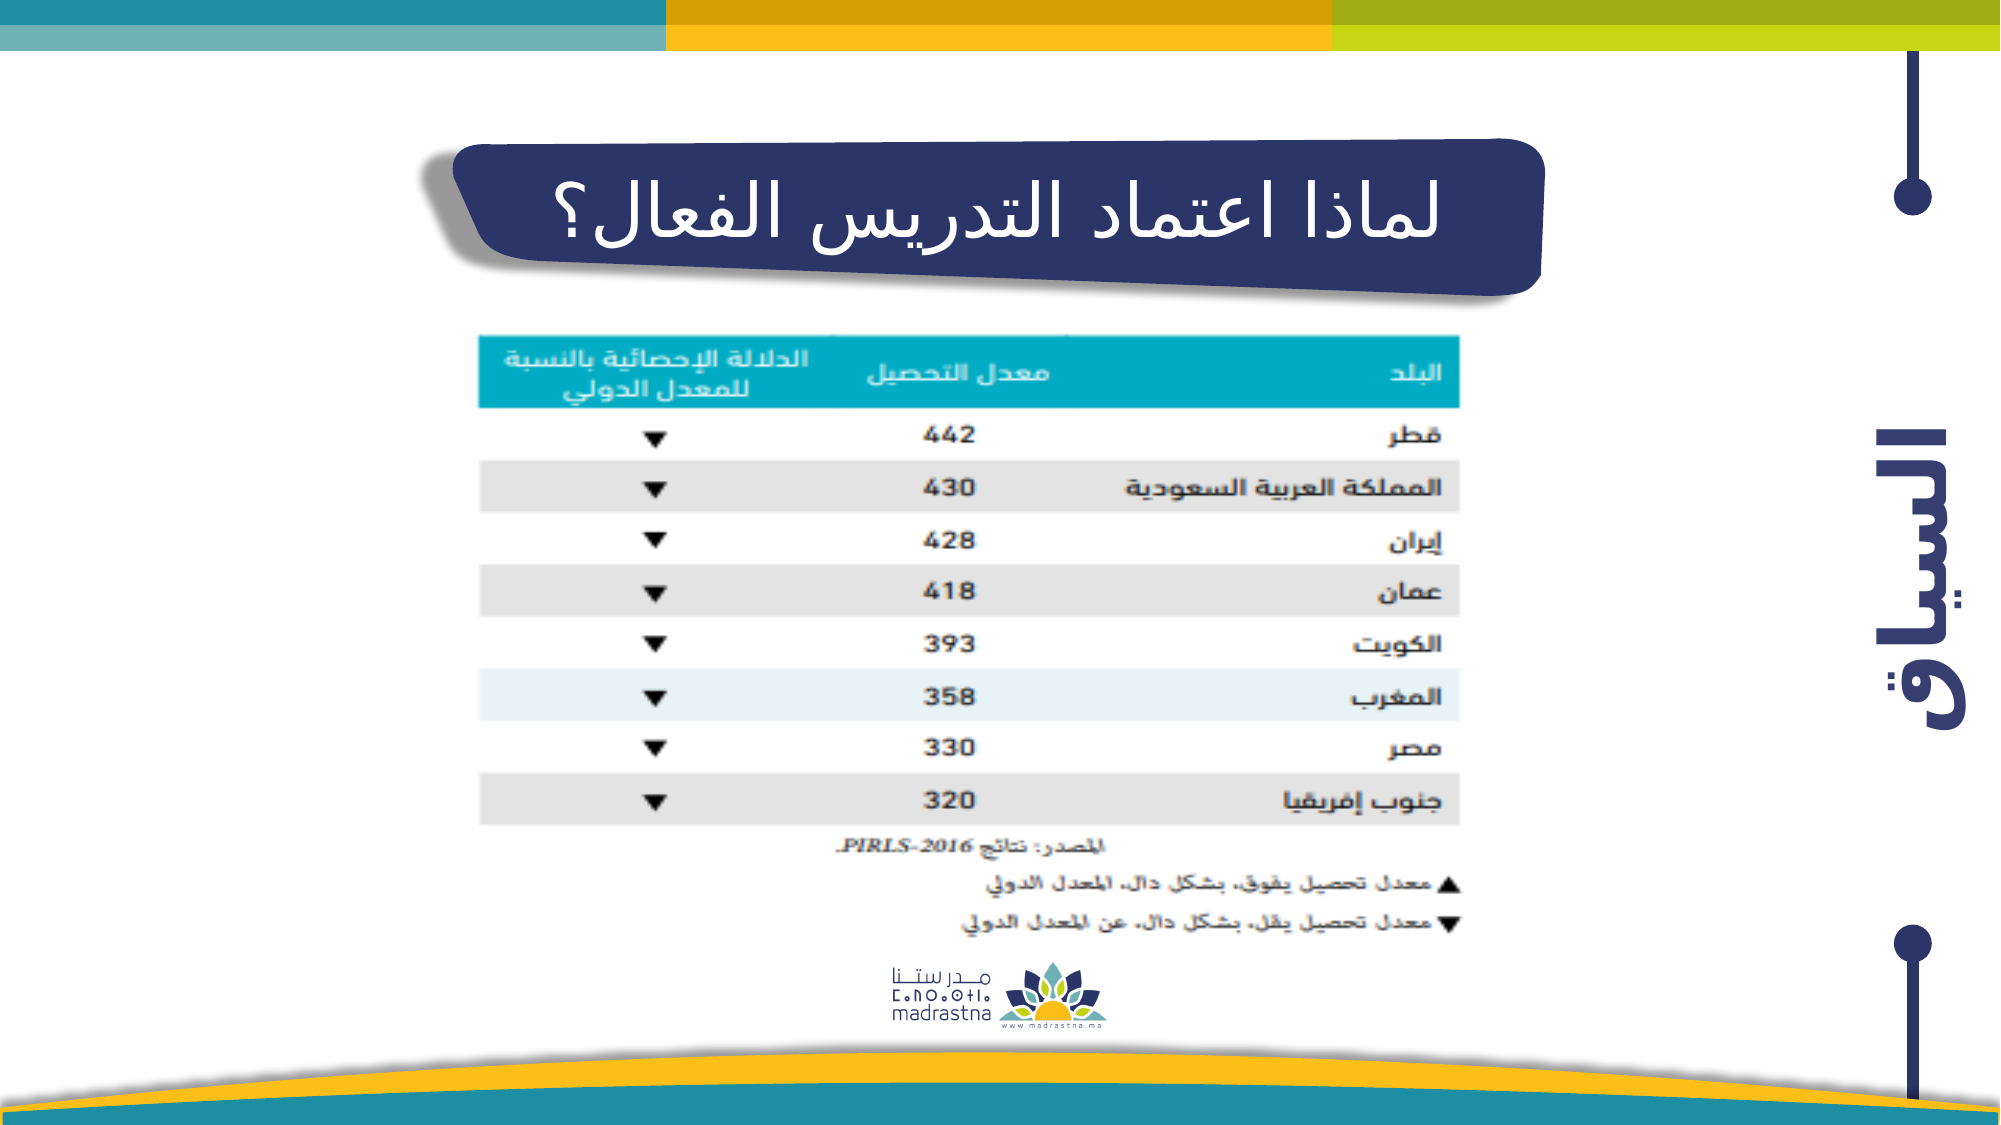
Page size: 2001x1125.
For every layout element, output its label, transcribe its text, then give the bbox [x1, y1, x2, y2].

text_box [1894, 52, 1931, 215]
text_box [452, 100, 1548, 296]
text_box السياق [1832, 136, 1988, 1021]
picture [461, 296, 1539, 947]
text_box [1894, 925, 1931, 1052]
picture [893, 962, 1107, 1028]
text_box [0, 0, 2000, 52]
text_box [0, 1052, 2000, 1125]
